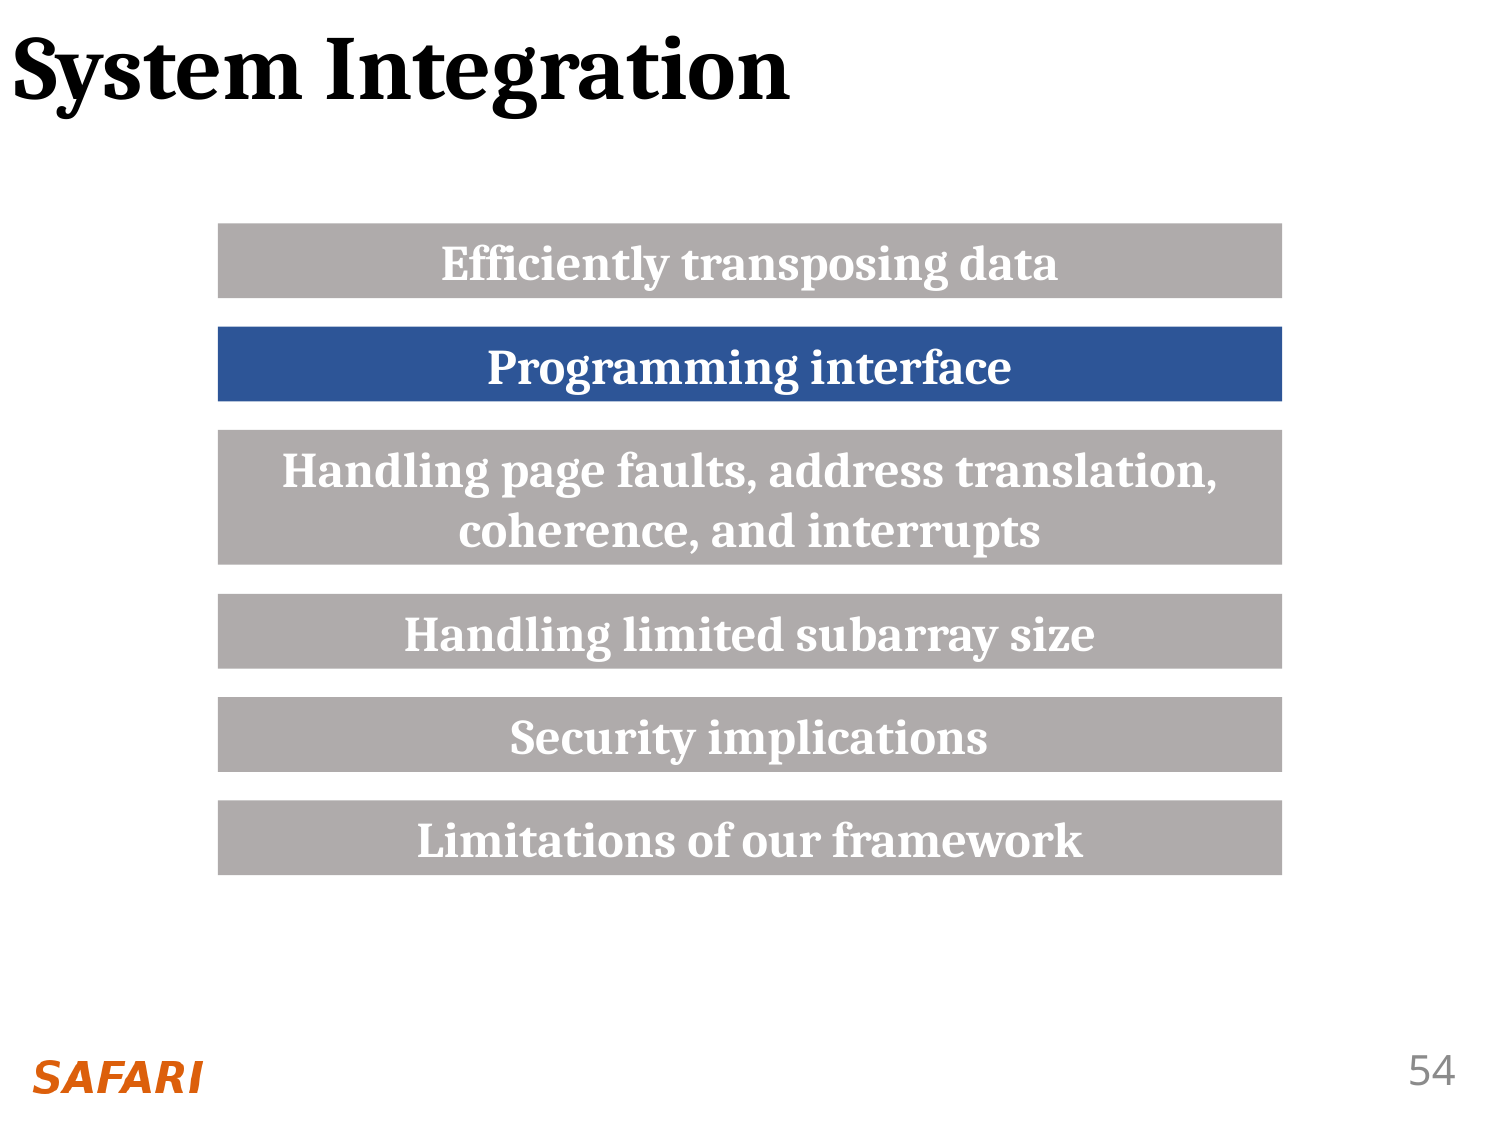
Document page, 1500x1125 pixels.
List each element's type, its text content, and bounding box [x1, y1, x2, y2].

text_box Limitations of our framework [217, 800, 1283, 876]
text_box Handling limited subarray size [217, 593, 1283, 669]
picture [31, 1051, 209, 1104]
text_box Handling page faults, address translation, coherence, and interrupts [217, 429, 1283, 565]
title System Integration [0, 13, 1475, 135]
text_box Programming interface [217, 326, 1283, 402]
text_box Security implications [217, 697, 1283, 772]
text_box Efficiently transposing data [217, 223, 1283, 299]
